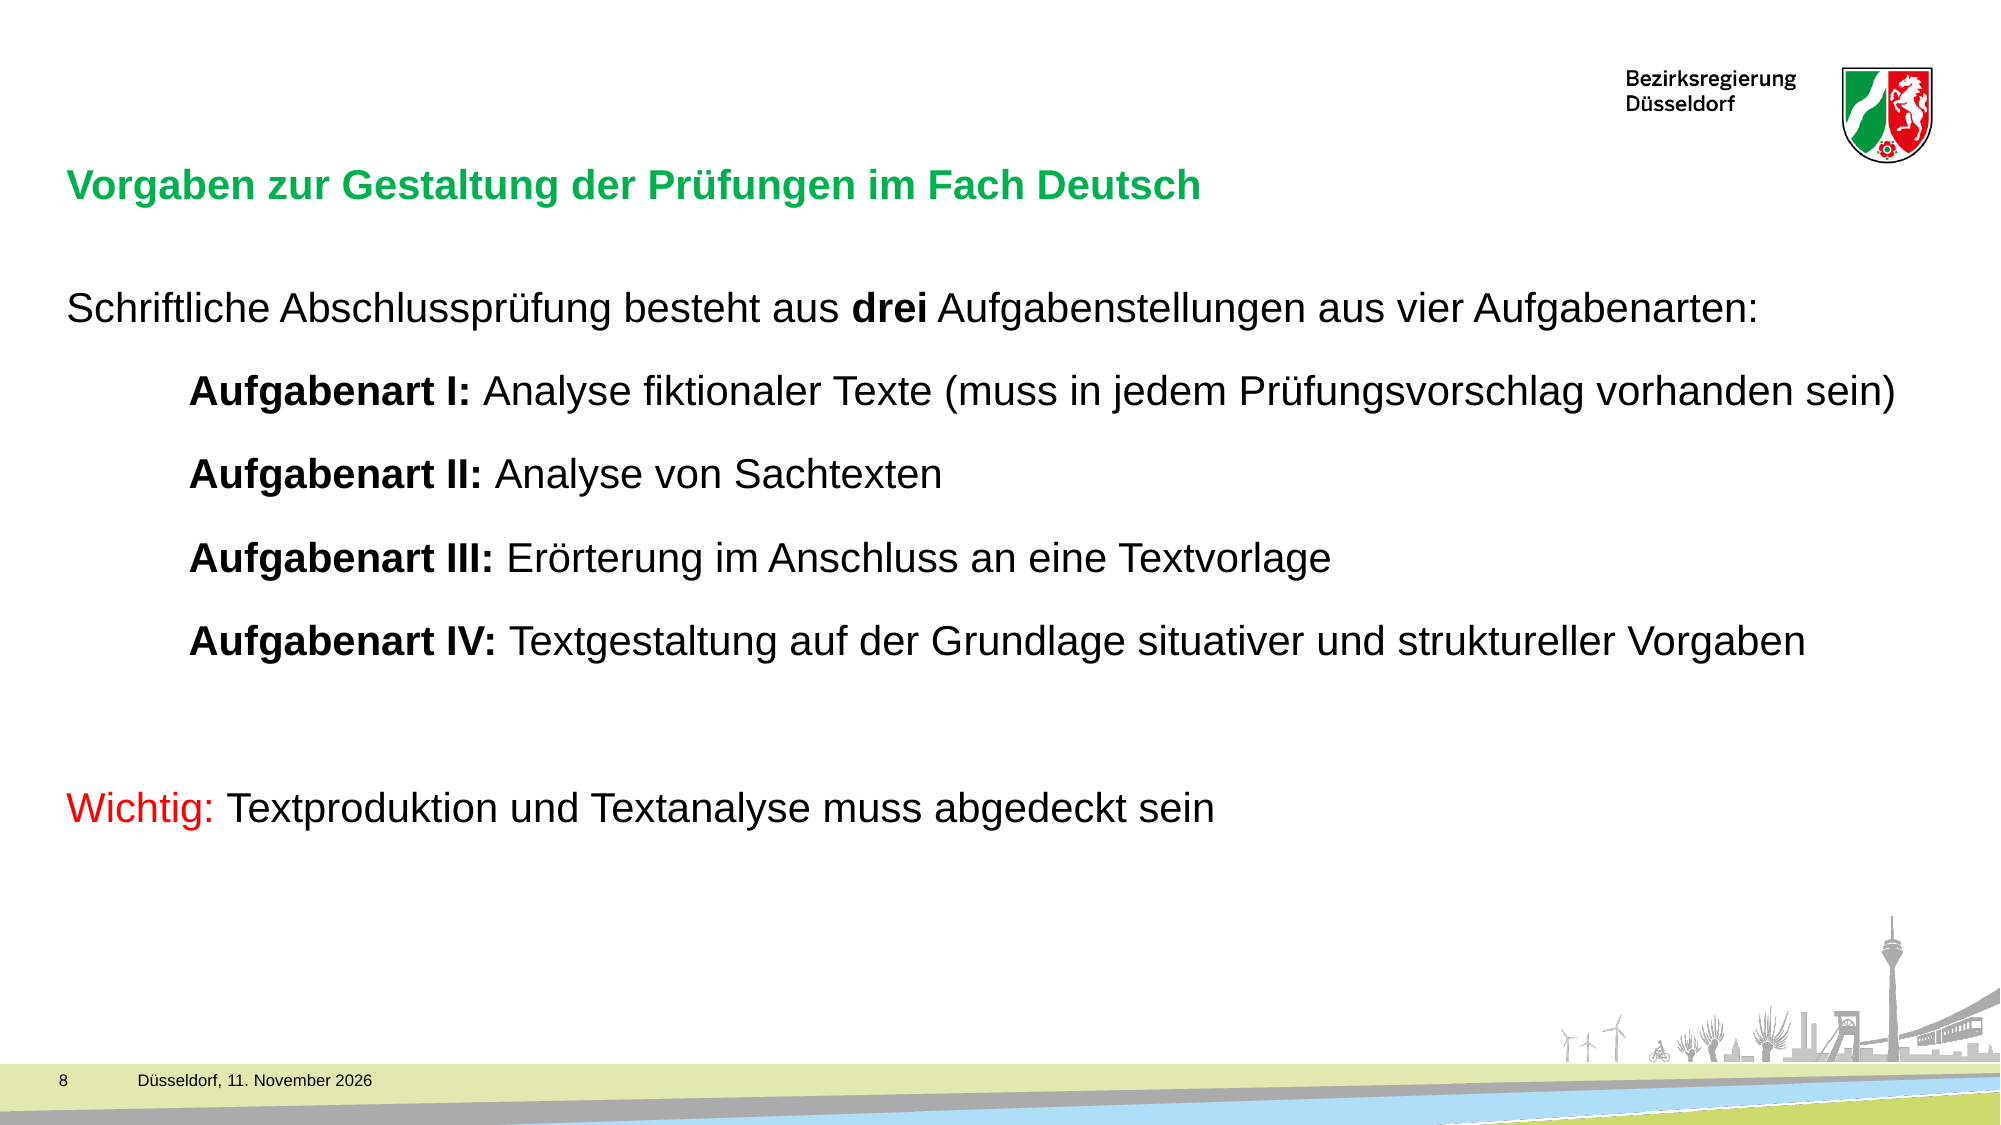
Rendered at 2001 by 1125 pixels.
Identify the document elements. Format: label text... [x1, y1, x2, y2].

list Schriftliche Abschlussprüfung besteht aus drei Aufgabenstellungen aus vier Aufgabenarten: Aufgabenart I: Analyse fiktionaler Texte (muss in jedem Prüfungsvorschlag vorhanden sein) Aufgabenart II: Analyse von Sachtexten Aufgabenart III: Erörterung im Anschluss an eine Textvorlage Aufgabenart IV: Textgestaltung auf der Grundlage situativer und struktureller Vorgaben Wichtig: Textproduktion und Textanalyse muss abgedeckt sein [66, 255, 1933, 882]
picture [0, 916, 2000, 1125]
picture [1625, 66, 1933, 137]
title Vorgaben zur Gestaltung der Prüfungen im Fach Deutsch [66, 137, 1933, 255]
footer Düsseldorf, 2. Dezember 2023 [137, 1070, 595, 1125]
slide_number 8 [58, 1070, 123, 1125]
